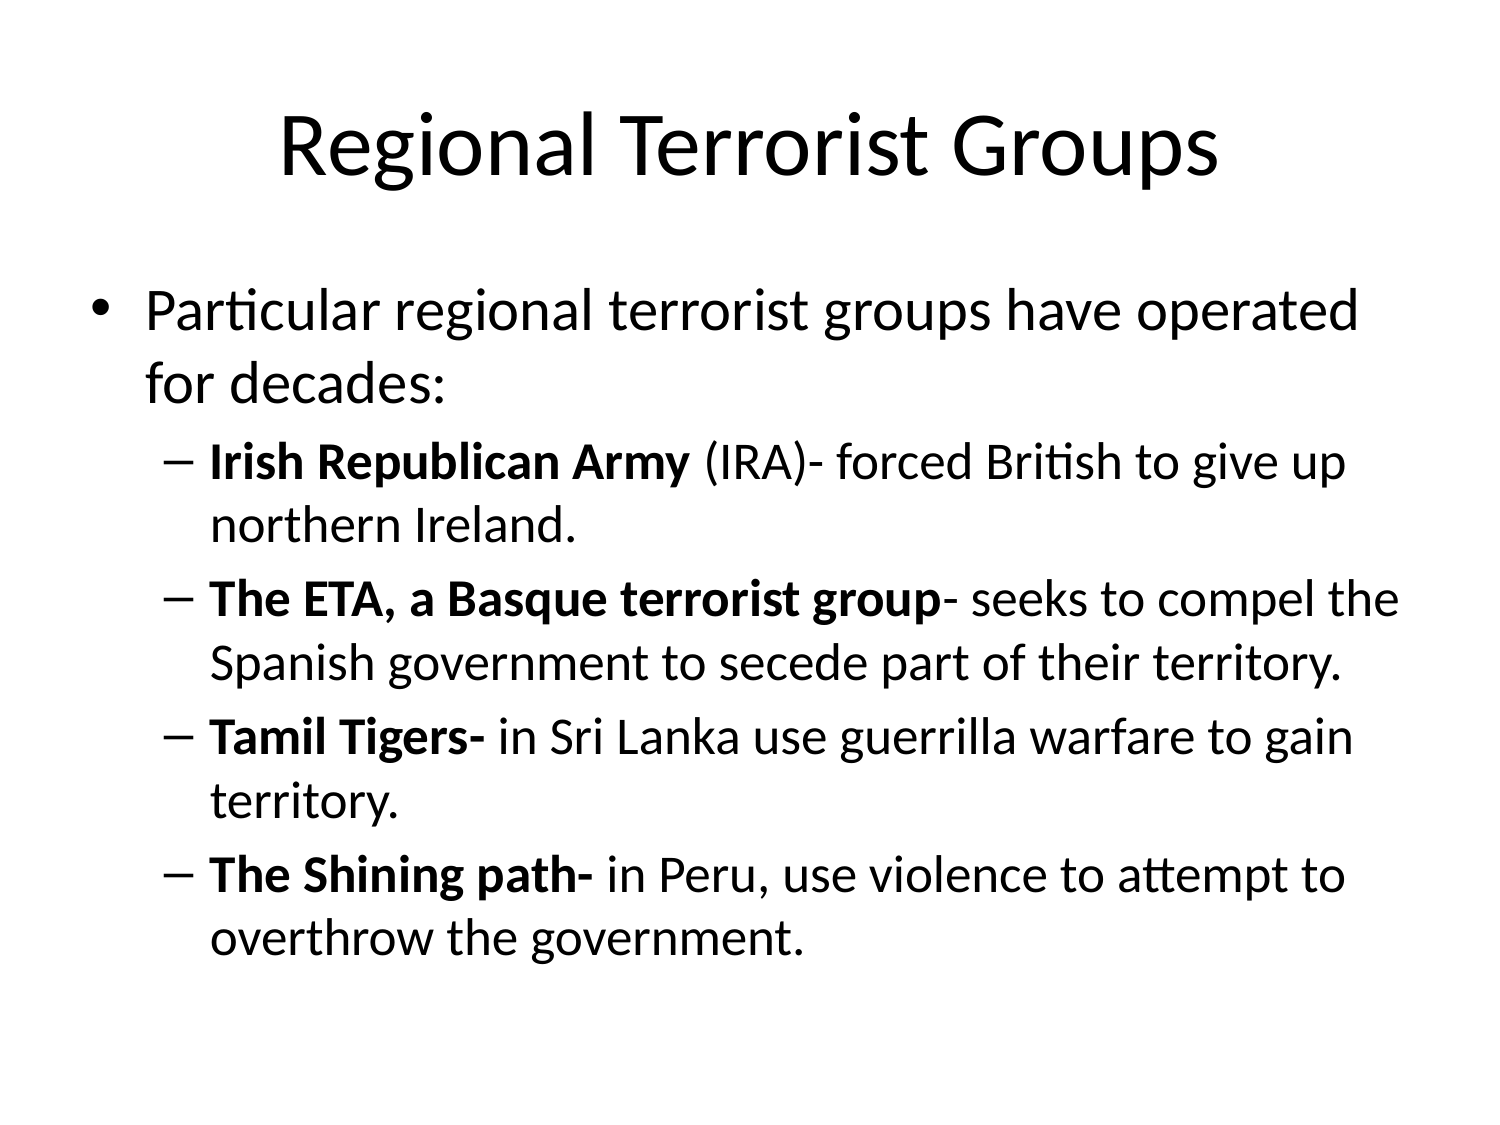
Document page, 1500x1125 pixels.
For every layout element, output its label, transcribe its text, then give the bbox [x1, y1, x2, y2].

title Regional Terrorist Groups [75, 45, 1425, 233]
list Particular regional terrorist groups have operated for decades: Irish Republican Army (IRA)- forced British to give up northern Ireland. The ETA, a Basque terrorist group- seeks to compel the Spanish government to secede part of their territory. Tamil Tigers- in Sri Lanka use guerrilla warfare to gain territory. The Shining path- in Peru, use violence to attempt to overthrow the government. [75, 262, 1425, 1005]
